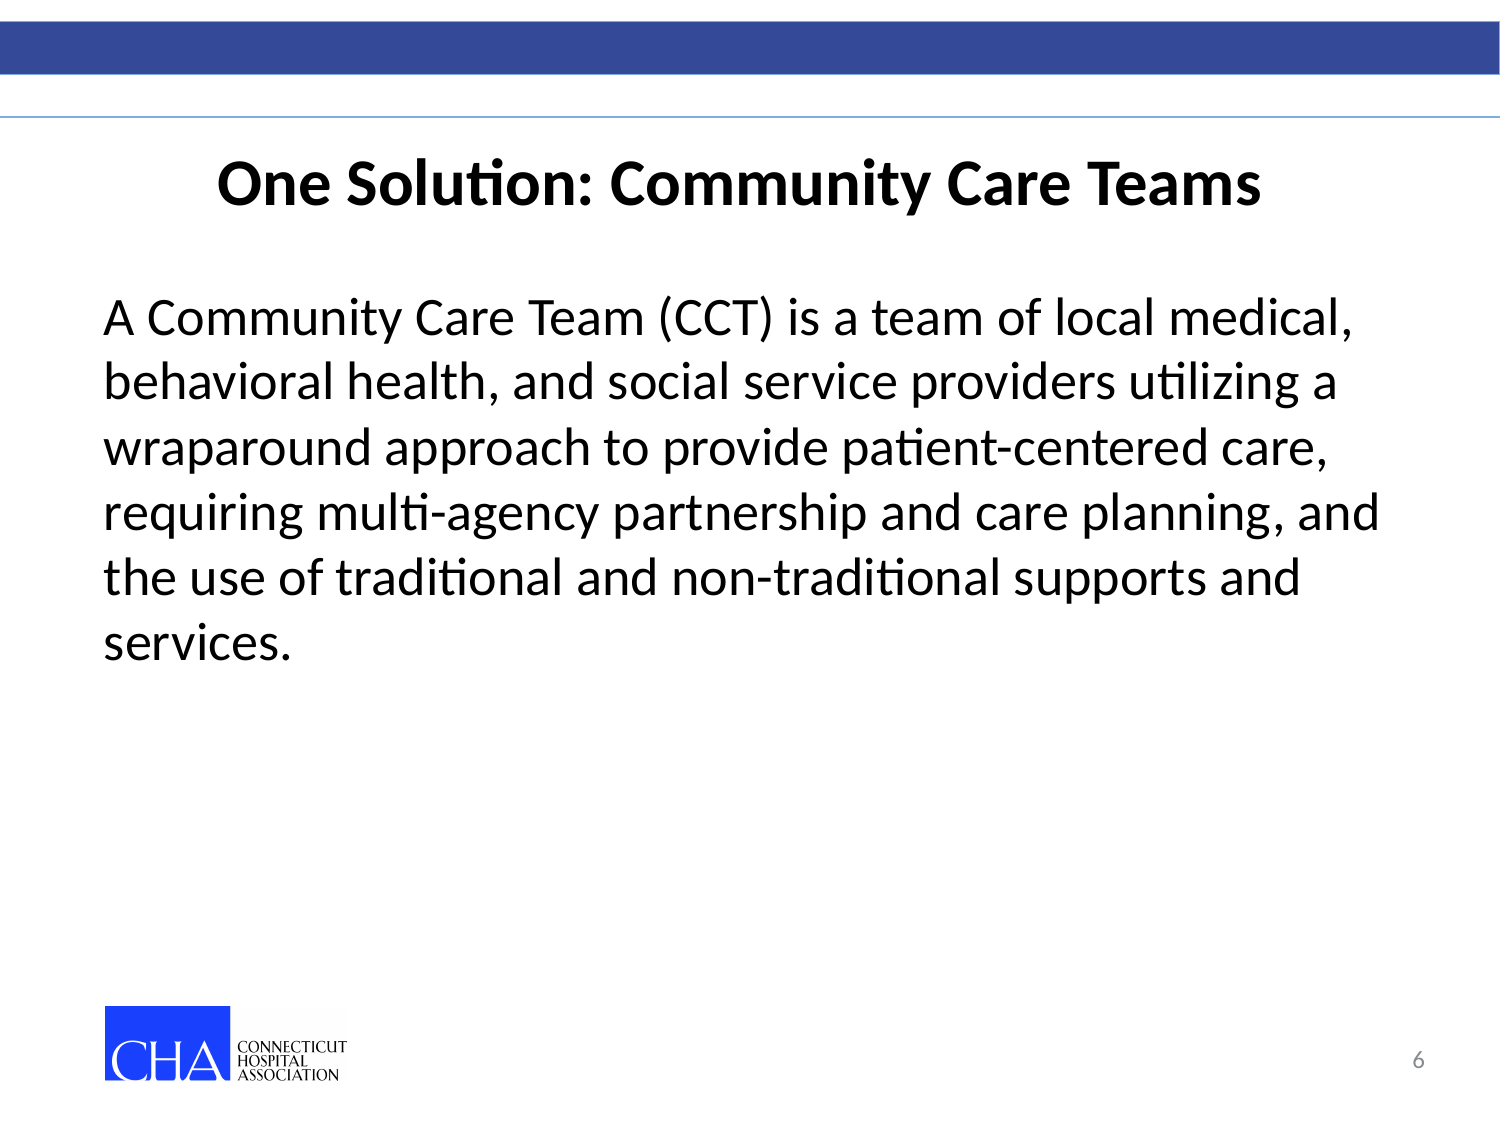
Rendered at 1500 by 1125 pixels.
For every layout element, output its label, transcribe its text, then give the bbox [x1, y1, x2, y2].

title One Solution: Community Care Teams [102, 140, 1393, 222]
picture [105, 1006, 347, 1081]
list A Community Care Team (CCT) is a team of local medical, behavioral health, and social service providers utilizing a wraparound approach to provide patient-centered care, requiring multi-agency partnership and care planning, and the use of traditional and non-traditional supports and services. [102, 273, 1393, 858]
